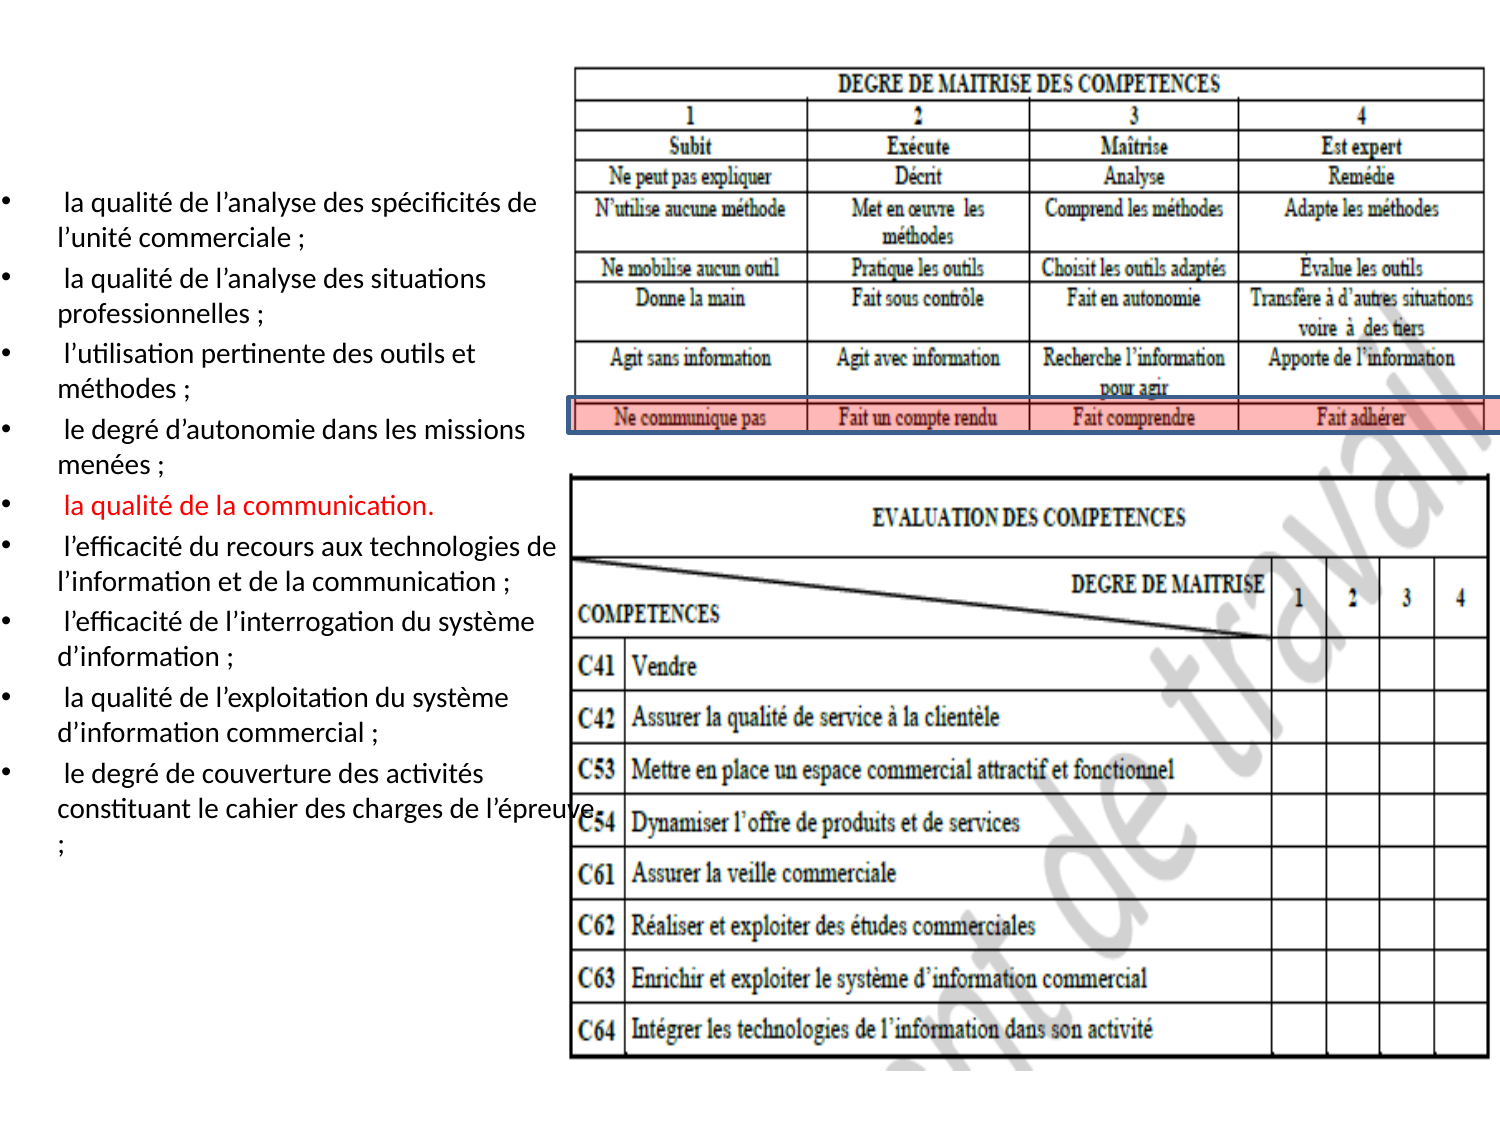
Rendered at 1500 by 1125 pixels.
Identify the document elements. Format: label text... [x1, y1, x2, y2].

text_box la qualité de l’analyse des spécificités de l’unité commerciale ; la qualité de l’analyse des situations professionnelles ; l’utilisation pertinente des outils et méthodes ; le degré d’autonomie dans les missions menées ; la qualité de la communication. l’efficacité du recours aux technologies de l’information et de la communication ; l’efficacité de l’interrogation du système d’information ; la qualité de l’exploitation du système d’information commercial ; le degré de couverture des activités constituant le cahier des charges de l’épreuve ; [0, 175, 557, 867]
picture [562, 54, 1500, 1071]
